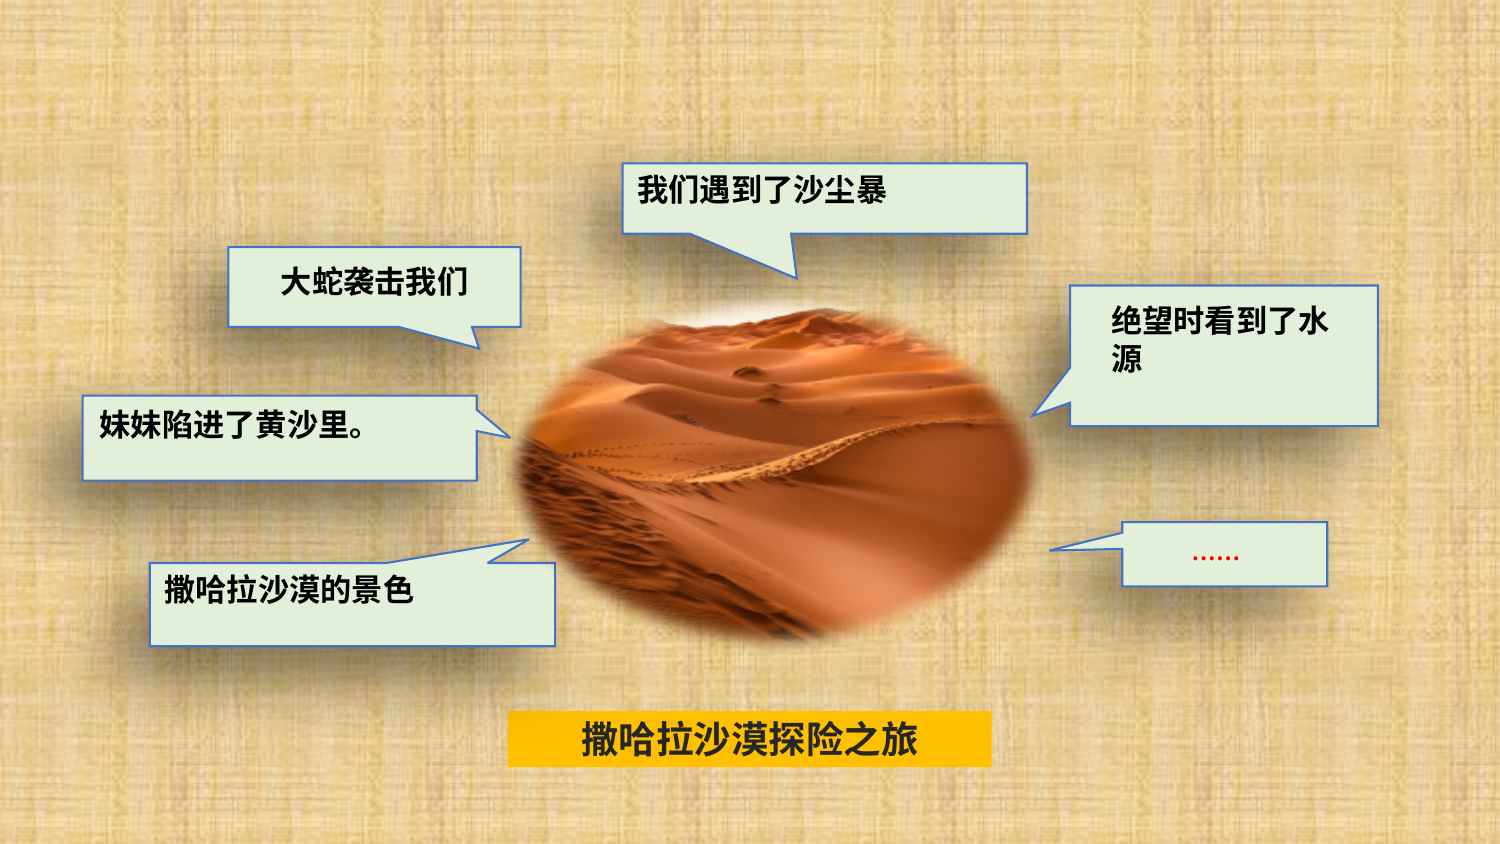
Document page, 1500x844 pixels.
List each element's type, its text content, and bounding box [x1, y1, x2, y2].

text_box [82, 395, 479, 481]
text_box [149, 563, 496, 647]
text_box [228, 247, 521, 327]
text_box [1070, 285, 1378, 427]
picture [0, 0, 1500, 844]
text_box 撒哈拉沙漠探险之旅 [508, 710, 992, 768]
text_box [622, 163, 1027, 234]
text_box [1113, 522, 1328, 587]
